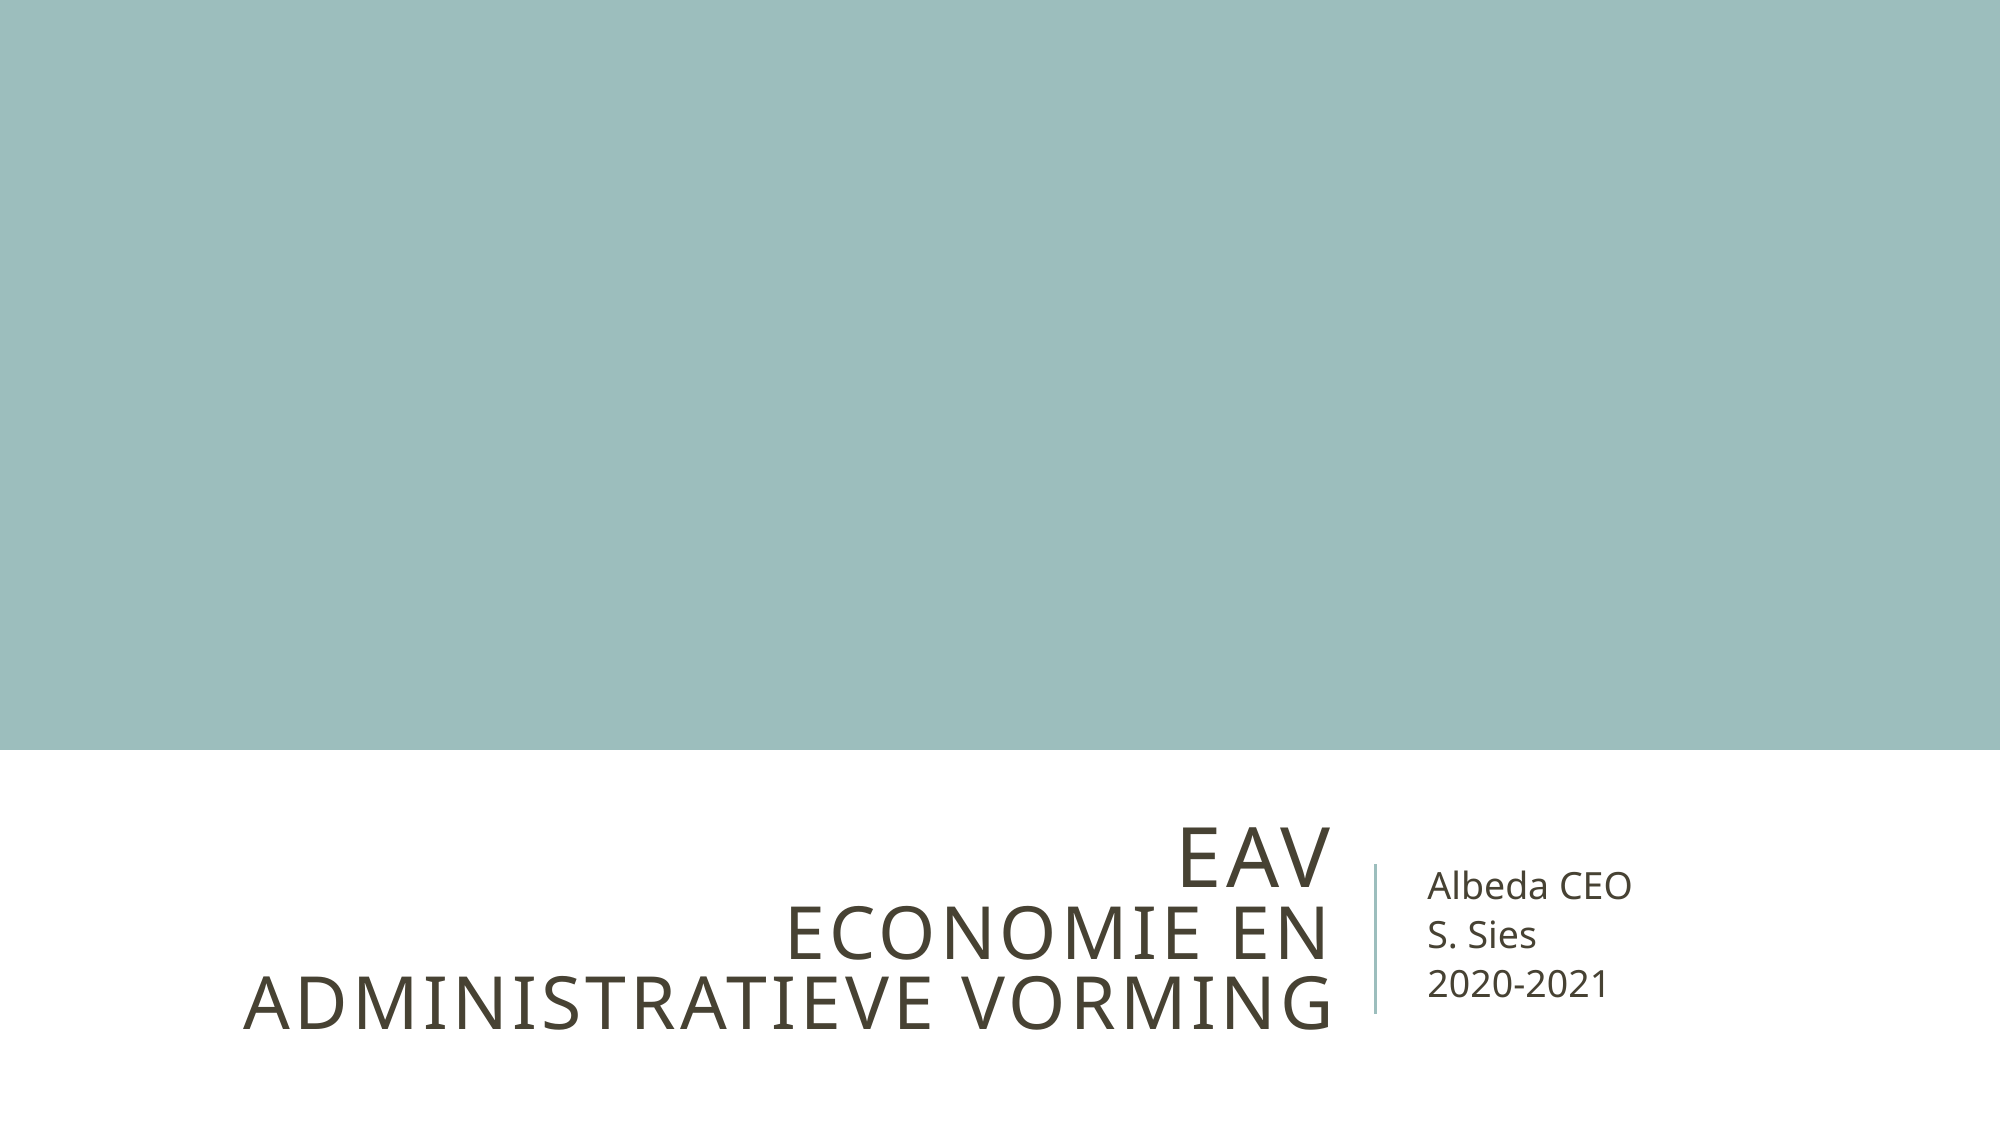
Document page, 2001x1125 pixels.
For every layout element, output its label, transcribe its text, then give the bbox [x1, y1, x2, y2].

title EAV Economie en administratieve vorming [75, 813, 1350, 1054]
subtitle Albeda CEO S. Sies 2020-2021 [1412, 813, 1938, 1054]
